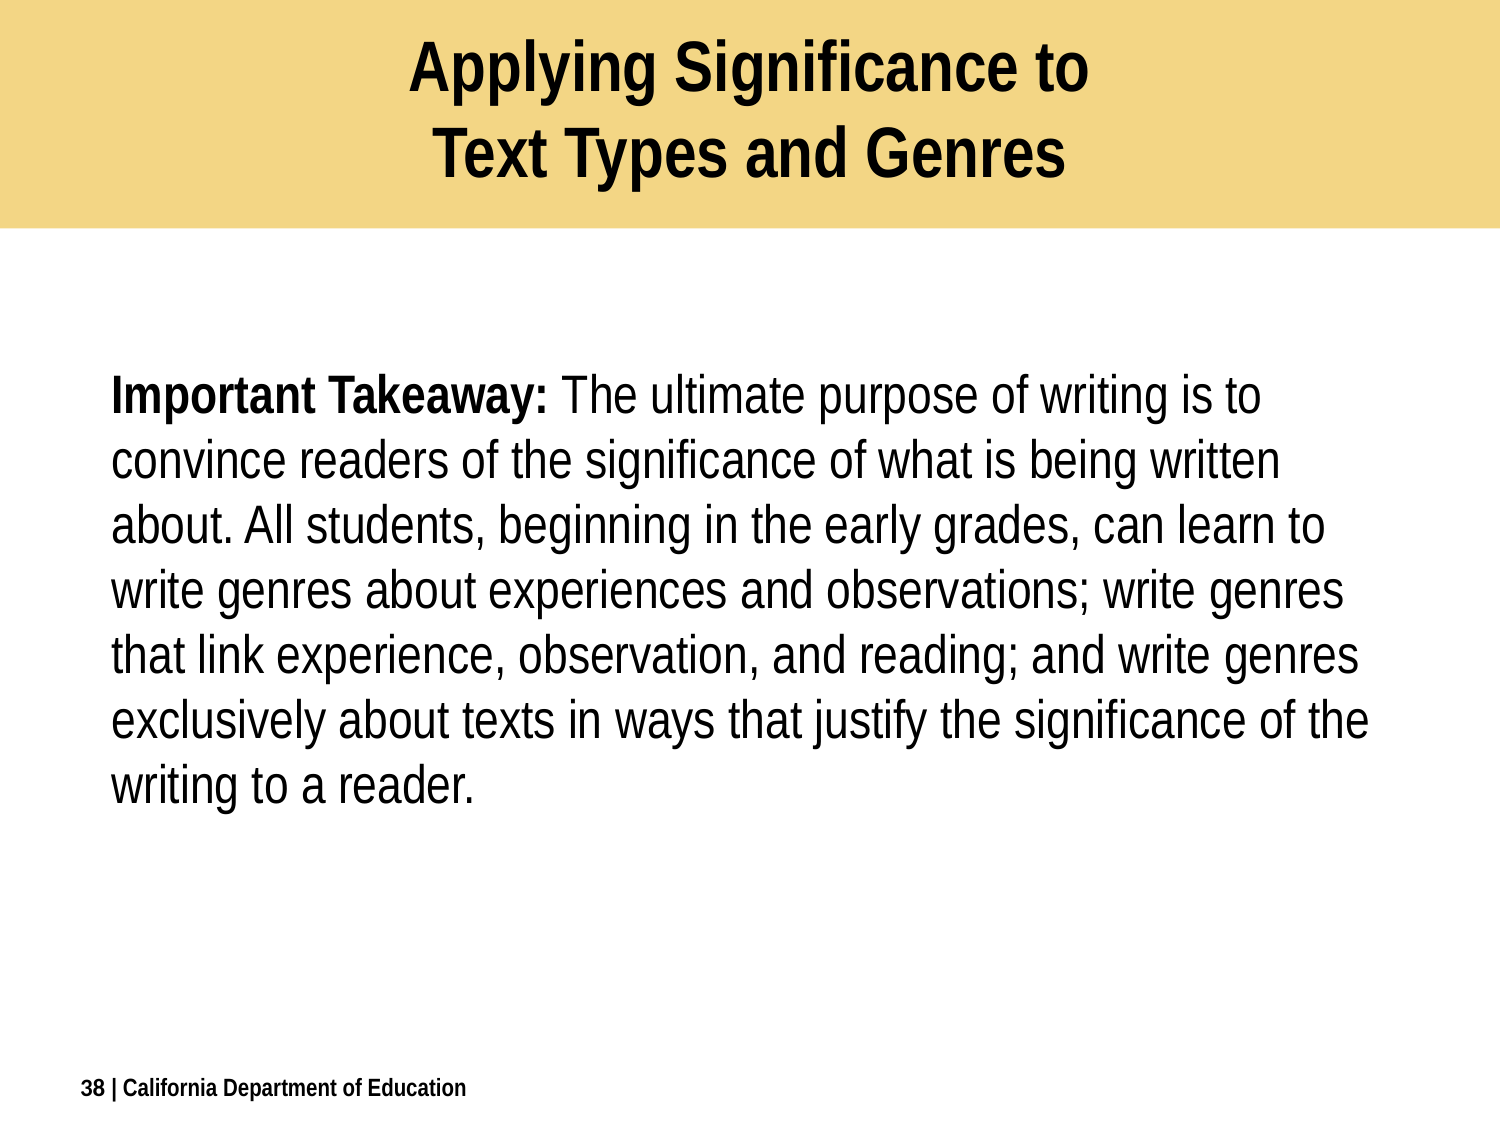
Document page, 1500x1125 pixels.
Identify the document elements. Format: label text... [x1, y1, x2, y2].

list Important Takeaway: The ultimate purpose of writing is to convince readers of the significance of what is being written about. All students, beginning in the early grades, can learn to write genres about experiences and observations; write genres that link experience, observation, and reading; and write genres exclusively about texts in ways that justify the significance of the writing to a reader. [96, 271, 1413, 1063]
slide_number 38 [55, 1064, 121, 1124]
footer | California Department of Education [121, 1064, 699, 1124]
title Applying Significance to Text Types and Genres [0, 11, 1500, 200]
